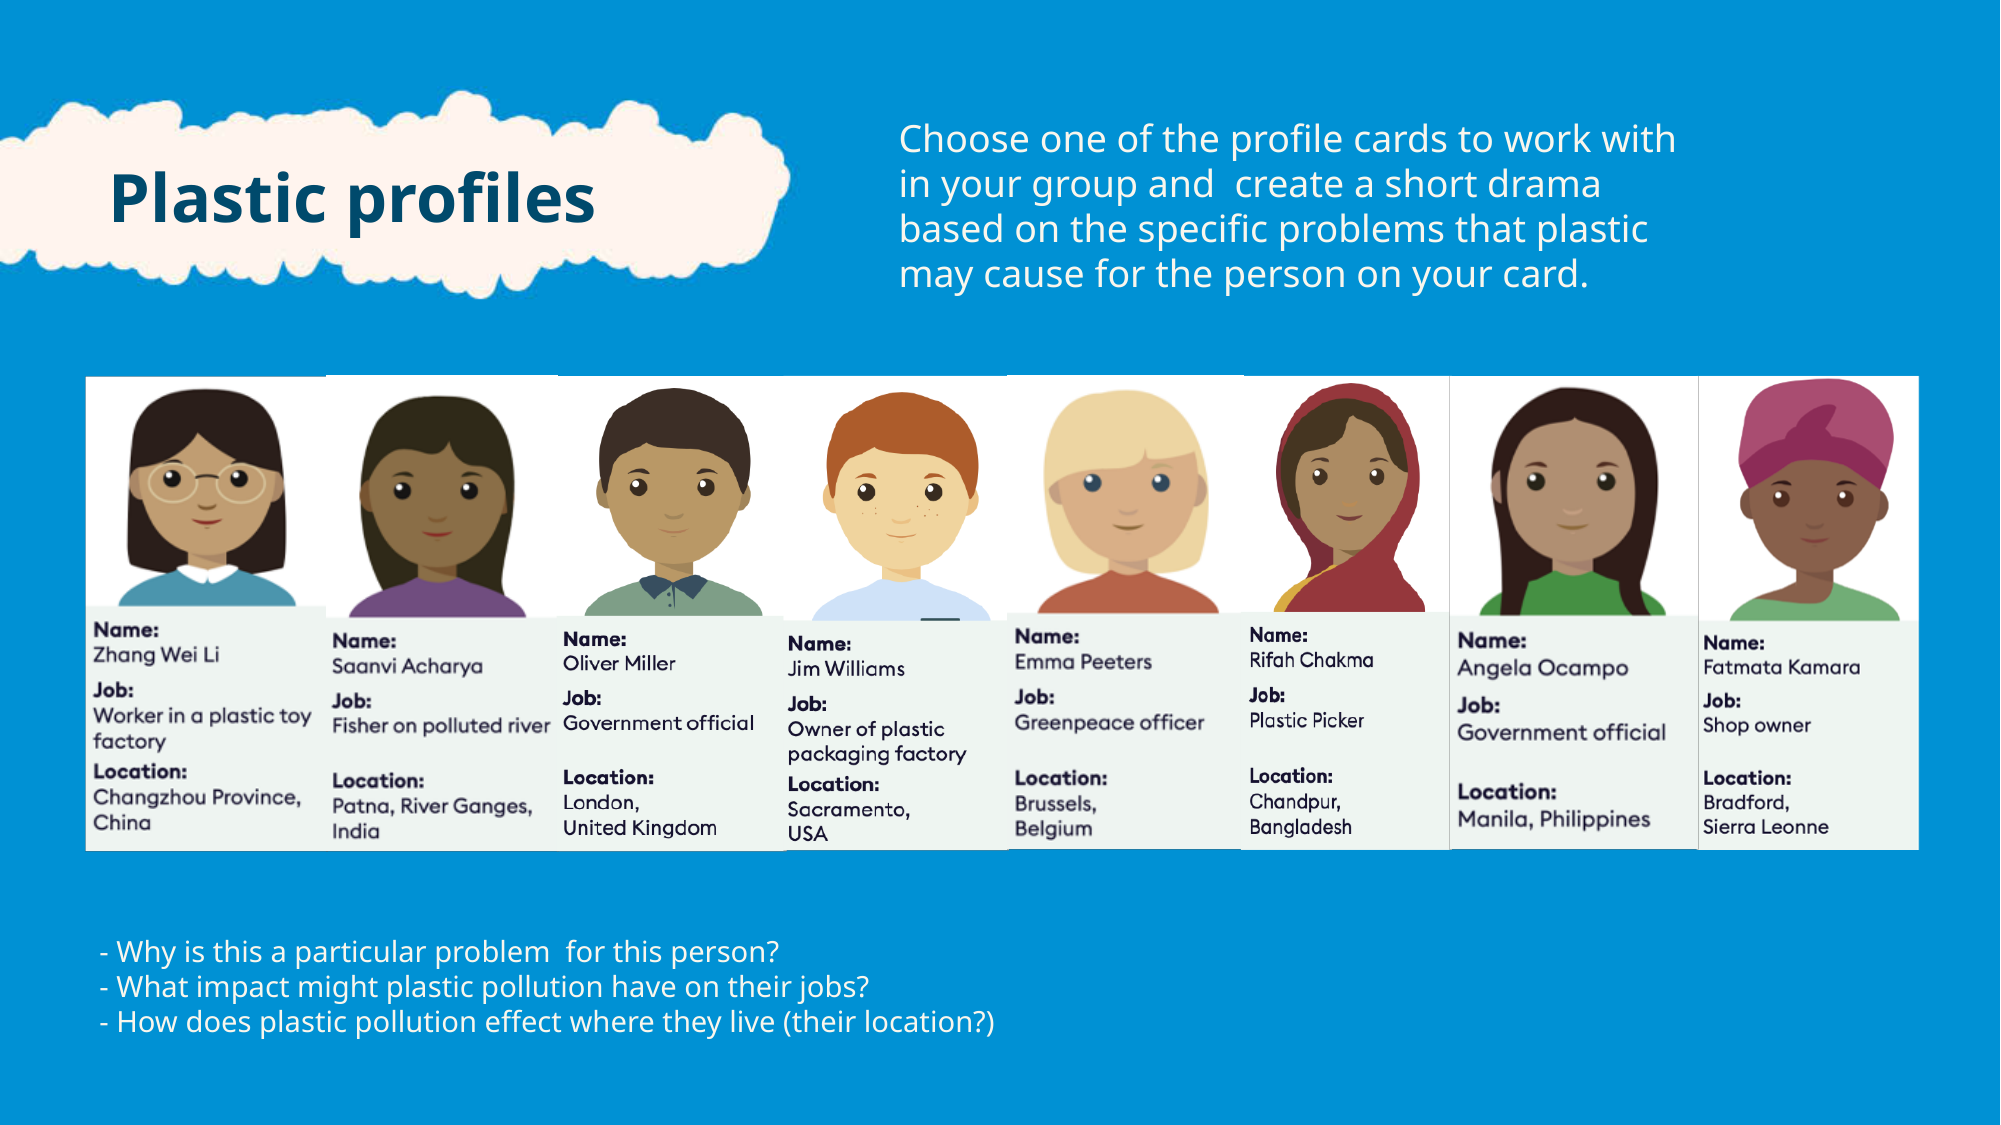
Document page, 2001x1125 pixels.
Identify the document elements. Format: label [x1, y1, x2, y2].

picture [1555, 177, 1565, 196]
picture [1071, 218, 1082, 242]
picture [1536, 132, 1553, 152]
picture [1270, 177, 1286, 197]
picture [467, 1017, 474, 1031]
picture [902, 268, 906, 286]
picture [1311, 173, 1322, 197]
picture [1414, 222, 1423, 241]
picture [593, 982, 601, 996]
picture [1026, 267, 1036, 287]
picture [984, 214, 1001, 242]
picture [742, 950, 746, 961]
picture [1583, 187, 1593, 197]
picture [832, 982, 840, 994]
picture [1494, 222, 1509, 242]
picture [306, 948, 310, 961]
picture [1545, 222, 1556, 242]
picture [169, 983, 175, 996]
picture [1567, 177, 1577, 196]
picture [955, 267, 972, 295]
picture [1041, 222, 1045, 241]
picture [1586, 177, 1598, 196]
picture [1609, 219, 1619, 242]
picture [1359, 177, 1371, 196]
picture [1383, 268, 1387, 286]
picture [221, 982, 228, 996]
picture [682, 948, 686, 961]
picture [986, 267, 999, 287]
picture [693, 1019, 705, 1031]
picture [1359, 267, 1376, 287]
picture [317, 1014, 324, 1031]
picture [615, 946, 622, 961]
picture [0, 90, 790, 299]
picture [1017, 222, 1034, 242]
picture [1428, 177, 1446, 197]
picture [180, 979, 187, 996]
picture [1066, 267, 1082, 287]
picture [523, 1019, 535, 1028]
picture [509, 949, 521, 961]
picture [1195, 267, 1211, 287]
picture [305, 982, 312, 996]
picture [215, 946, 222, 961]
picture [1165, 222, 1176, 242]
picture [1356, 132, 1369, 152]
picture [1325, 132, 1341, 152]
picture [1388, 267, 1399, 286]
picture [963, 177, 980, 197]
picture [1253, 222, 1266, 242]
picture [1163, 128, 1174, 152]
picture [267, 985, 272, 996]
picture [1227, 267, 1231, 295]
picture [1140, 222, 1153, 242]
picture [1207, 169, 1211, 196]
picture [1592, 222, 1605, 242]
picture [1237, 177, 1250, 197]
picture [1472, 214, 1476, 241]
picture [1559, 267, 1570, 287]
picture [1093, 222, 1103, 241]
picture [1575, 124, 1589, 151]
picture [384, 1020, 388, 1031]
picture [794, 1016, 801, 1031]
picture [1087, 214, 1092, 241]
picture [907, 267, 918, 286]
picture [406, 948, 412, 961]
picture [924, 222, 939, 242]
picture [1540, 223, 1544, 250]
picture [1527, 187, 1537, 197]
picture [475, 950, 479, 961]
picture [462, 985, 466, 996]
picture [746, 982, 753, 996]
picture [343, 946, 350, 961]
picture [1229, 214, 1241, 241]
picture [1459, 128, 1470, 152]
picture [1333, 267, 1343, 286]
picture [942, 177, 959, 205]
picture [1038, 267, 1042, 286]
picture [600, 1017, 607, 1031]
picture [118, 977, 126, 996]
picture [1373, 222, 1389, 242]
picture [1456, 218, 1467, 242]
picture [1396, 222, 1400, 241]
picture [1181, 222, 1197, 242]
picture [188, 1017, 196, 1030]
picture [963, 222, 979, 242]
picture [1011, 132, 1027, 152]
picture [552, 981, 559, 996]
picture [1234, 133, 1238, 160]
picture [1452, 178, 1456, 196]
picture [1256, 133, 1260, 151]
picture [1514, 218, 1525, 242]
picture [320, 948, 326, 961]
picture [931, 132, 942, 151]
picture [334, 982, 342, 996]
picture [664, 1014, 671, 1031]
picture [1046, 222, 1057, 241]
picture [636, 984, 642, 995]
picture [489, 947, 497, 959]
picture [362, 1017, 370, 1029]
picture [1004, 267, 1019, 287]
picture [1285, 267, 1298, 287]
picture [710, 982, 717, 996]
picture [1066, 133, 1071, 151]
picture [1160, 223, 1164, 250]
picture [397, 984, 401, 996]
picture [1396, 133, 1400, 151]
picture [1109, 222, 1125, 242]
picture [444, 981, 451, 996]
picture [910, 1019, 916, 1030]
picture [1406, 169, 1411, 196]
picture [223, 1019, 235, 1028]
picture [673, 947, 677, 968]
picture [1185, 132, 1195, 151]
picture [151, 947, 159, 961]
picture [231, 947, 238, 961]
picture [437, 947, 441, 968]
picture [1195, 177, 1206, 197]
picture [1505, 267, 1518, 287]
picture [553, 1014, 560, 1031]
picture [570, 985, 574, 996]
picture [1256, 178, 1260, 196]
picture [729, 980, 737, 996]
picture [290, 1017, 298, 1031]
picture [1178, 267, 1188, 286]
picture [1072, 132, 1082, 151]
picture [1326, 177, 1342, 197]
picture [1434, 267, 1451, 287]
picture [986, 177, 997, 197]
picture [1477, 222, 1488, 241]
picture [503, 1013, 510, 1031]
picture [975, 1012, 984, 1018]
picture [1287, 222, 1298, 242]
picture [242, 984, 246, 996]
picture [1571, 259, 1576, 286]
picture [158, 1023, 163, 1031]
picture [613, 1018, 625, 1027]
picture [1107, 177, 1111, 196]
picture [998, 177, 1002, 196]
picture [1305, 222, 1315, 241]
picture [948, 132, 965, 152]
picture [1430, 222, 1443, 242]
picture [1072, 177, 1089, 197]
picture [769, 942, 778, 953]
picture [809, 985, 813, 996]
picture [541, 947, 548, 961]
picture [1282, 223, 1286, 250]
picture [1422, 124, 1426, 151]
picture [1088, 132, 1104, 152]
picture [1347, 222, 1359, 242]
picture [1530, 177, 1542, 196]
picture [151, 982, 159, 996]
picture [810, 1017, 817, 1031]
picture [921, 1014, 928, 1031]
picture [902, 214, 919, 242]
picture [1034, 177, 1045, 197]
picture [271, 1018, 275, 1031]
picture [487, 1018, 499, 1027]
picture [418, 984, 424, 995]
picture [631, 947, 638, 961]
picture [215, 1020, 219, 1031]
picture [936, 267, 951, 287]
picture [1387, 177, 1400, 197]
picture [140, 1020, 144, 1031]
picture [949, 1020, 953, 1031]
picture [297, 947, 301, 968]
picture [493, 983, 497, 996]
picture [641, 1019, 653, 1029]
picture [1303, 267, 1321, 287]
picture [370, 981, 377, 996]
picture [1413, 267, 1430, 295]
picture [920, 267, 930, 286]
picture [1141, 124, 1153, 151]
picture [1048, 267, 1061, 287]
picture [1119, 132, 1137, 152]
picture [1545, 268, 1549, 286]
picture [1571, 222, 1586, 242]
picture [1523, 267, 1538, 287]
picture [1502, 169, 1506, 196]
picture [823, 1019, 835, 1029]
picture [1663, 132, 1673, 151]
picture [1150, 187, 1160, 197]
picture [663, 984, 675, 994]
text_box [84, 373, 1921, 853]
picture [1173, 259, 1177, 286]
picture [1327, 268, 1332, 286]
picture [912, 177, 916, 196]
picture [1458, 267, 1468, 287]
picture [1153, 177, 1165, 196]
picture [1202, 222, 1215, 242]
picture [945, 222, 958, 242]
picture [1658, 124, 1662, 151]
picture [120, 1012, 134, 1031]
picture [1201, 132, 1217, 152]
picture [1178, 177, 1188, 196]
picture [336, 982, 347, 1003]
picture [758, 984, 770, 996]
picture [1412, 177, 1422, 196]
picture [1232, 267, 1243, 287]
picture [1291, 177, 1306, 197]
picture [425, 1014, 432, 1031]
picture [1642, 129, 1652, 152]
picture [901, 125, 920, 152]
picture [926, 124, 930, 151]
picture [1119, 177, 1123, 205]
picture [1481, 268, 1485, 286]
picture [1490, 177, 1501, 197]
picture [1356, 187, 1366, 197]
picture [1010, 178, 1014, 196]
picture [971, 132, 988, 152]
picture [134, 942, 142, 961]
picture [1433, 132, 1446, 152]
picture [1096, 259, 1108, 286]
picture [1410, 132, 1421, 152]
picture [859, 977, 868, 988]
picture [963, 1017, 970, 1031]
picture [1124, 177, 1135, 197]
picture [134, 977, 142, 996]
picture [1401, 222, 1413, 241]
picture [1292, 124, 1303, 151]
picture [1505, 132, 1532, 151]
picture [513, 1013, 520, 1031]
picture [993, 132, 1006, 152]
picture [1342, 214, 1346, 241]
picture [1560, 132, 1570, 151]
picture [761, 1019, 773, 1028]
picture [314, 982, 321, 996]
picture [276, 947, 284, 961]
picture [1042, 132, 1060, 152]
picture [917, 177, 928, 196]
picture [619, 982, 626, 996]
picture [335, 1020, 340, 1031]
picture [1249, 267, 1265, 287]
picture [1134, 267, 1139, 286]
picture [1633, 222, 1646, 242]
picture [568, 941, 574, 961]
picture [281, 979, 288, 996]
picture [1465, 173, 1476, 197]
picture [1603, 132, 1629, 151]
picture [1318, 222, 1336, 242]
picture [798, 982, 804, 1003]
picture [587, 950, 591, 961]
picture [1035, 178, 1051, 205]
picture [691, 949, 703, 959]
picture [1514, 178, 1518, 196]
picture [1110, 267, 1128, 287]
picture [756, 947, 763, 961]
picture [118, 942, 126, 961]
picture [1271, 268, 1275, 286]
picture [681, 1017, 688, 1031]
picture [891, 1020, 896, 1031]
picture [540, 1017, 549, 1030]
picture [1474, 132, 1491, 152]
picture [1239, 132, 1250, 152]
picture [1058, 178, 1062, 196]
picture [1095, 177, 1106, 197]
picture [1157, 264, 1167, 287]
picture [254, 982, 262, 996]
picture [446, 948, 450, 961]
picture [1374, 132, 1389, 152]
picture [1270, 132, 1287, 152]
picture [1179, 124, 1184, 151]
